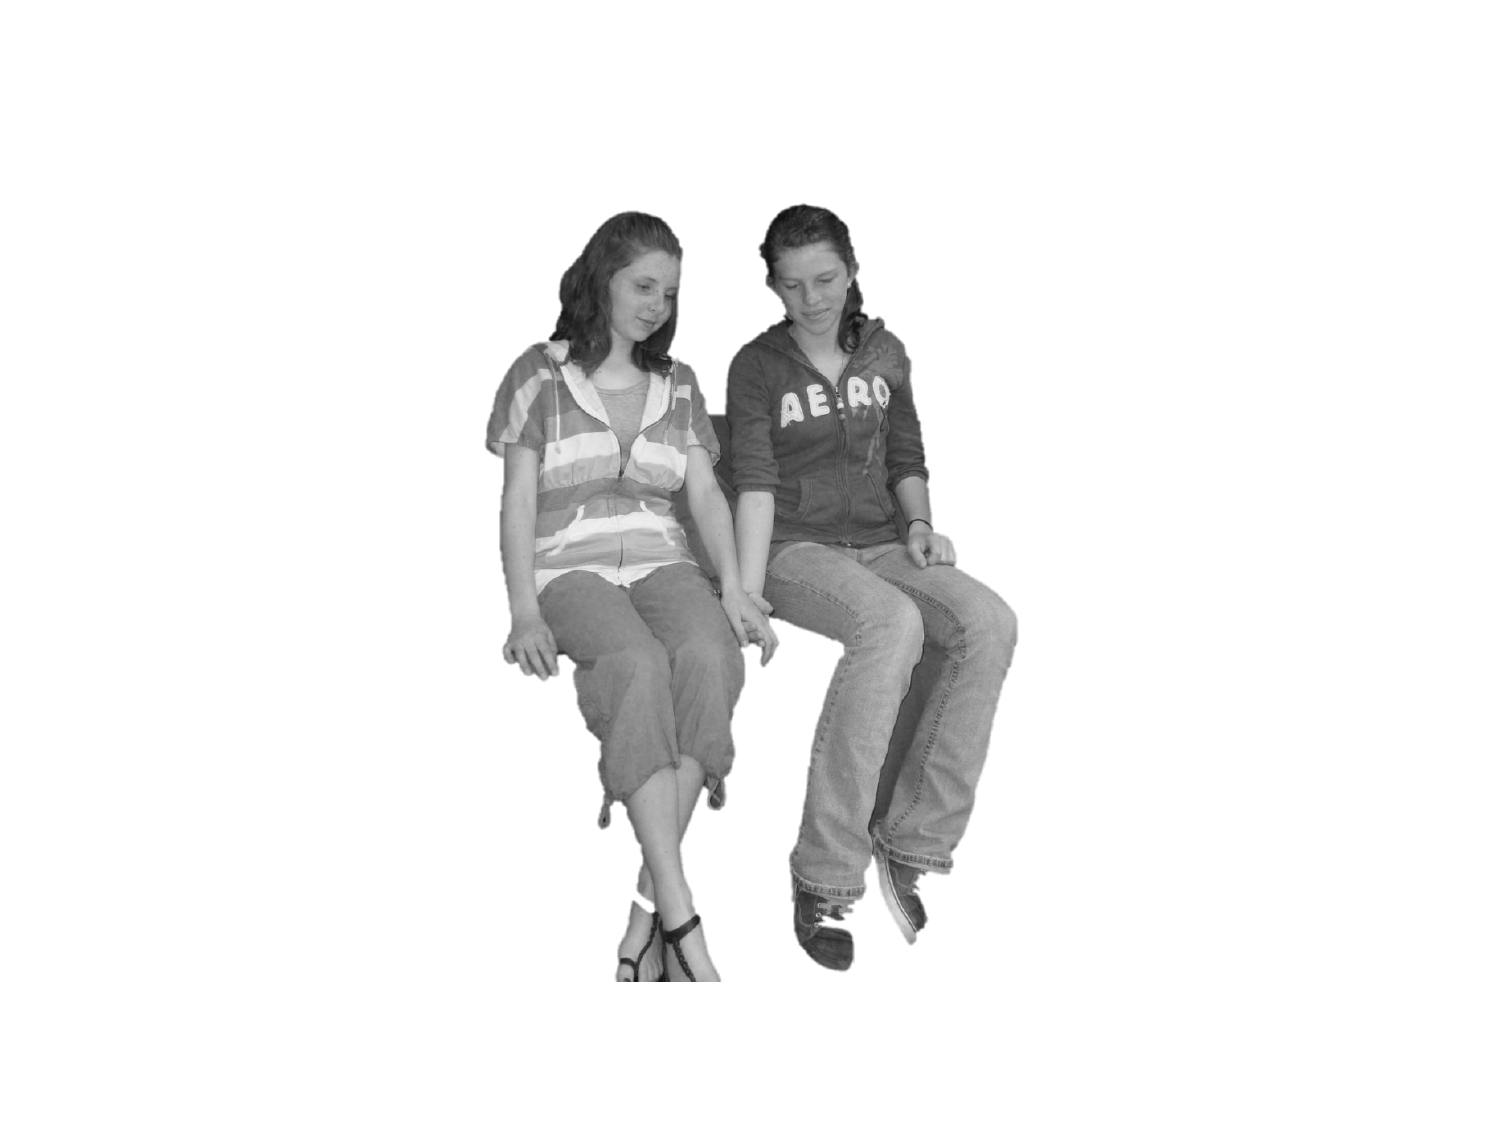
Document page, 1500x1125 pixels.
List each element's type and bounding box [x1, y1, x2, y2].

picture [288, 56, 1217, 981]
